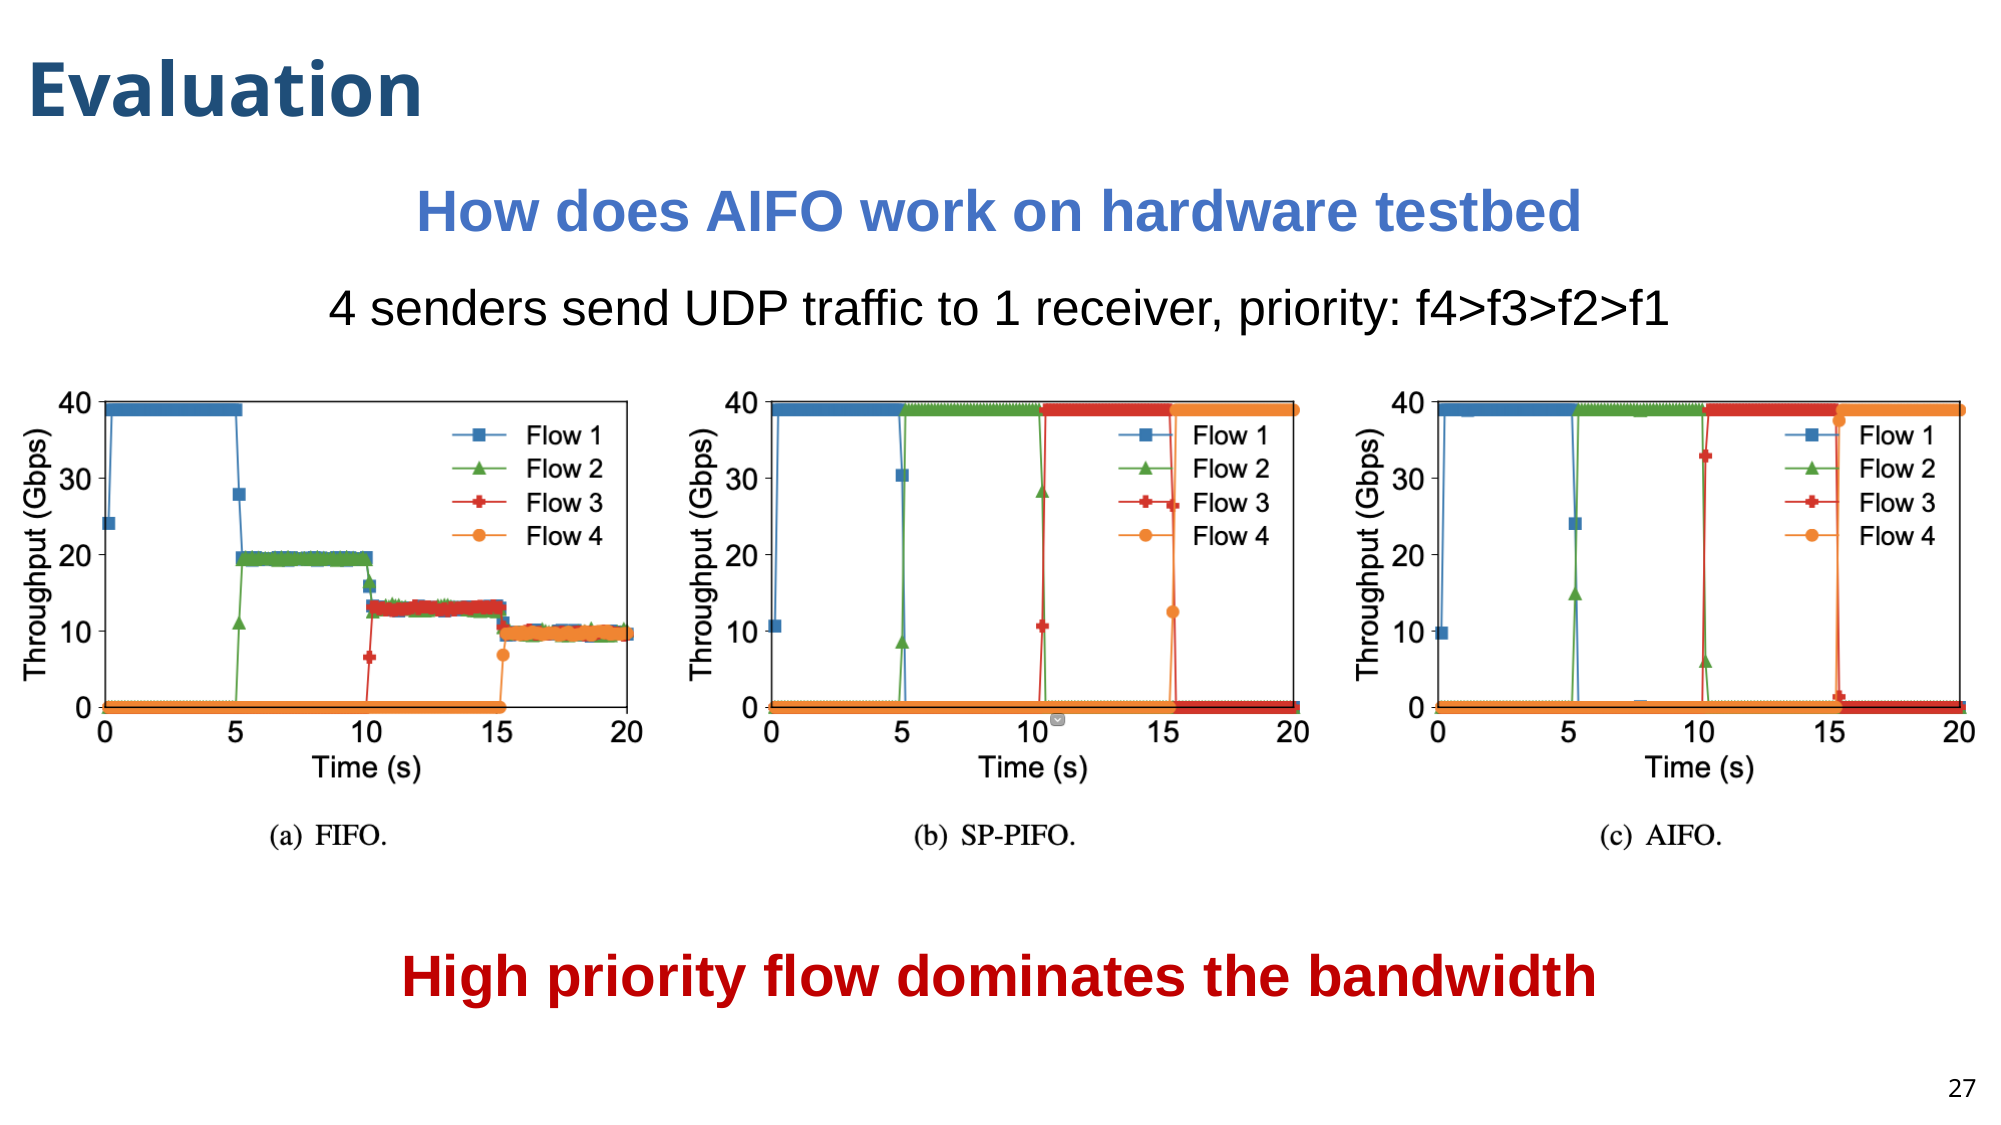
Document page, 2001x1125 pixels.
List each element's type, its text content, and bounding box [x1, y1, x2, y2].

text_box 4 senders send UDP traffic to 1 receiver, priority: f4>f3>f2>f1 [185, 268, 1815, 343]
picture [0, 366, 2000, 871]
text_box High priority flow dominates the bandwidth [185, 930, 1815, 1016]
slide_number 26 [1541, 1059, 1992, 1120]
title Evaluation [11, 0, 1853, 201]
text_box How does AIFO work on hardware testbed [185, 165, 1815, 250]
